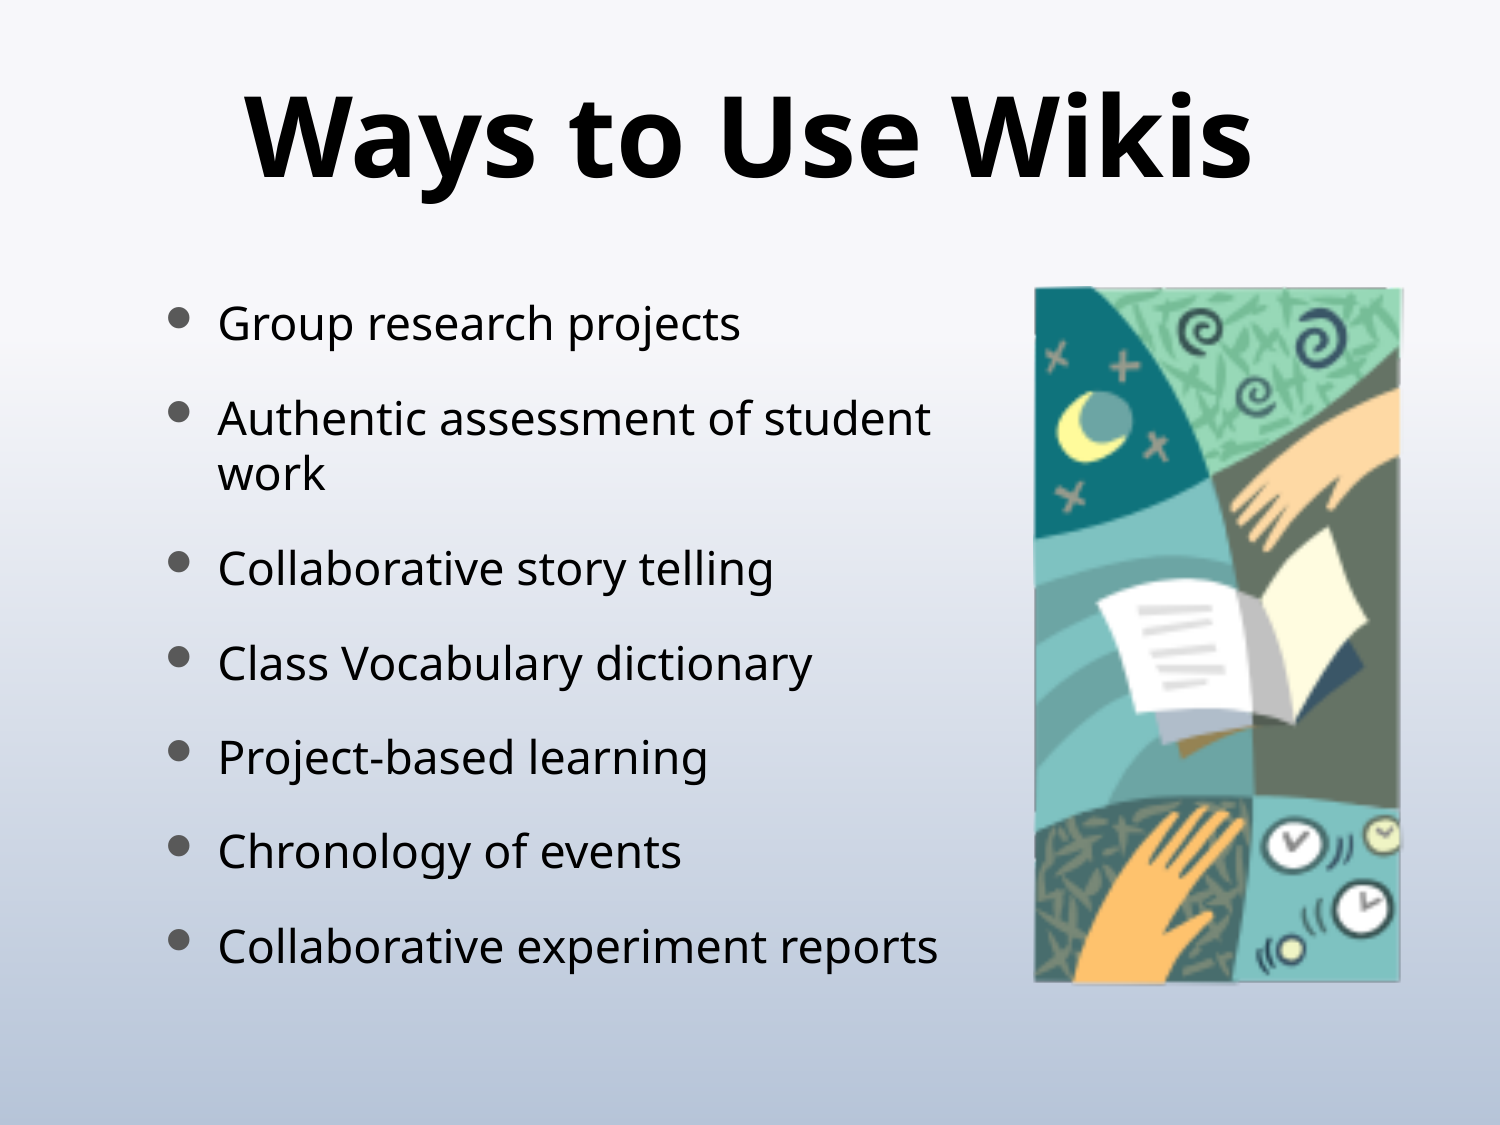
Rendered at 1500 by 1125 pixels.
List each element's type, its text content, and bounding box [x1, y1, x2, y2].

list Group research projects Authentic assessment of student work Collaborative story telling Class Vocabulary dictionary Project-based learning Chronology of events Collaborative experiment reports [150, 286, 983, 993]
picture [1031, 284, 1412, 995]
title Ways to Use Wikis [150, 37, 1350, 245]
